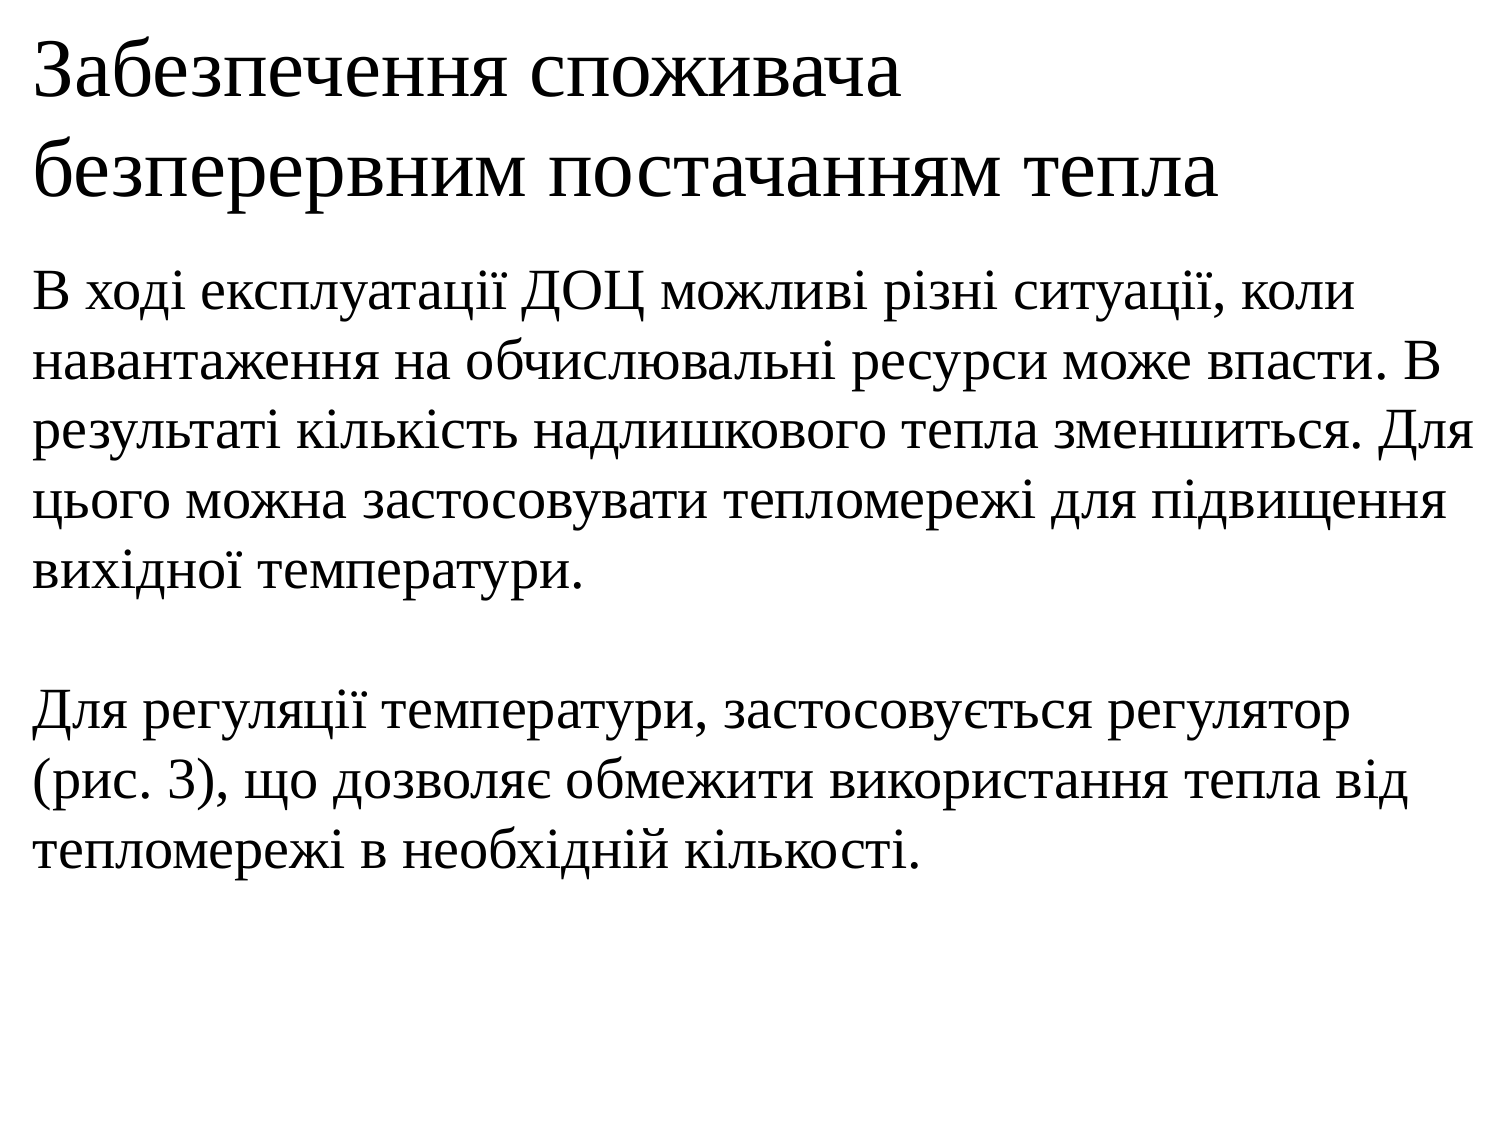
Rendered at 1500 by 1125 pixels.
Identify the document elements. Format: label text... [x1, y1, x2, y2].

title Забезпечення споживача безперервним постачанням тепла [17, 19, 1425, 209]
list В ході експлуатації ДОЦ можливі різні ситуації, коли навантаження на обчислювальні ресурси може впасти. В результаті кількість надлишкового тепла зменшиться. Для цього можна застосовувати тепломережі для підвищення вихідної температури. Для регуляції температури, застосовується регулятор (рис. 3), що дозволяє обмежити використання тепла від тепломережі в необхідній кількості. [17, 243, 1500, 1125]
